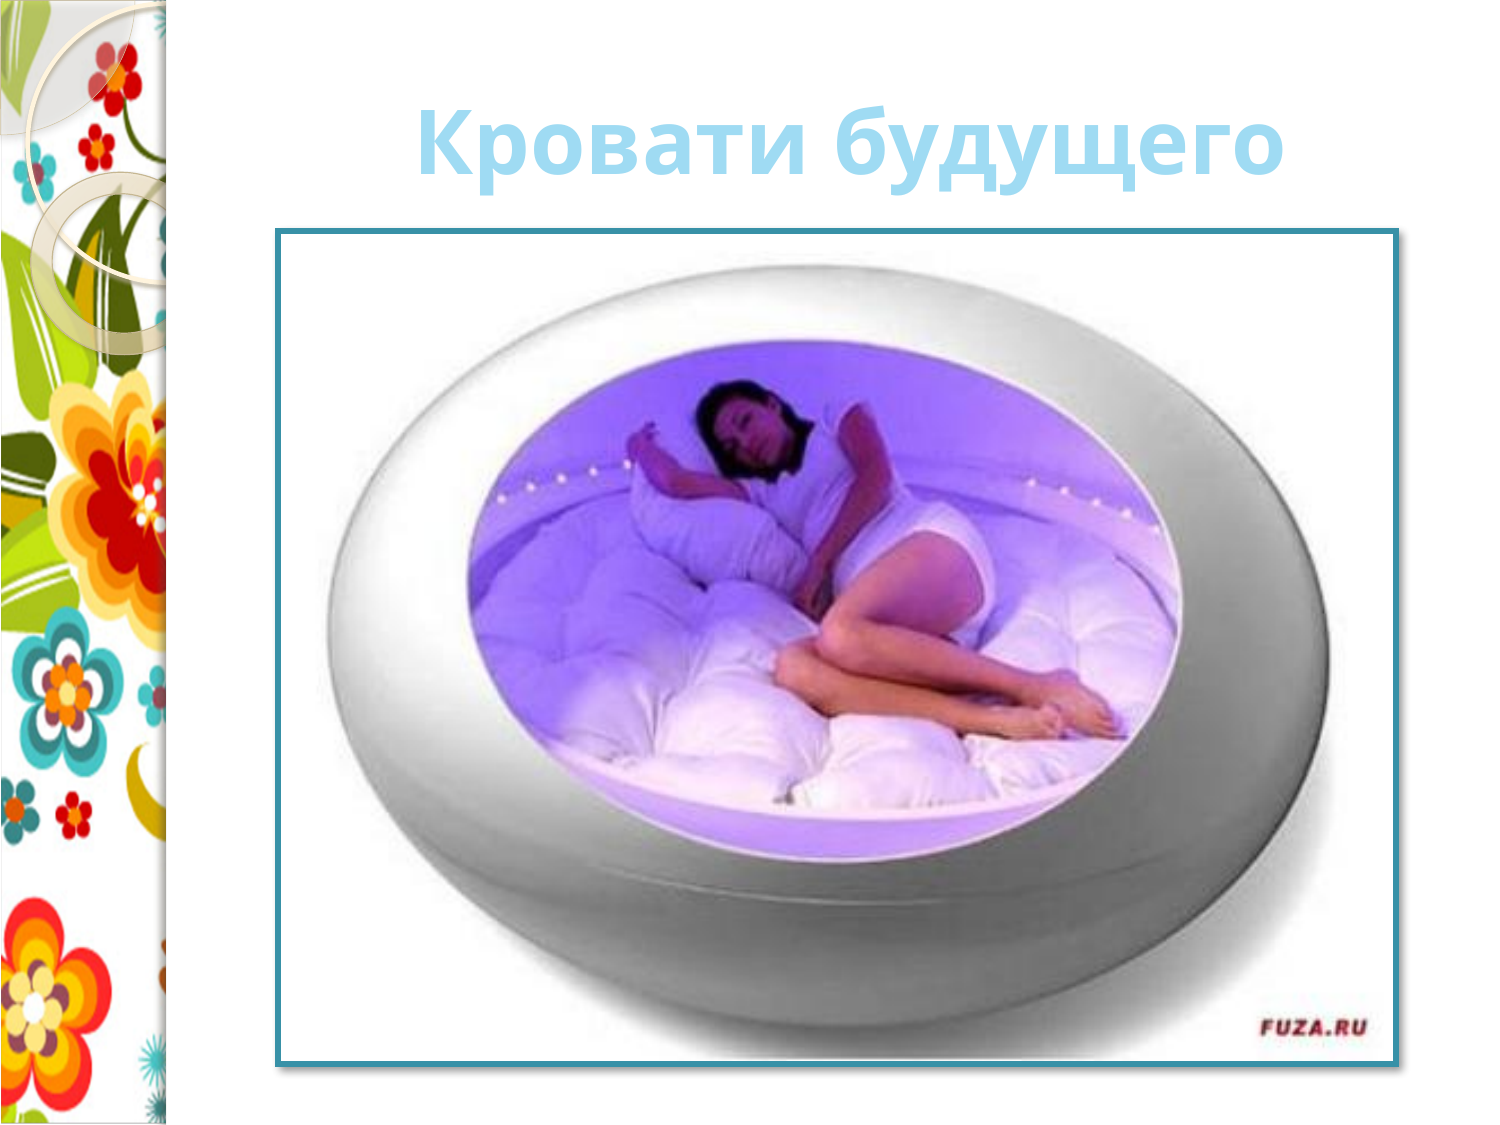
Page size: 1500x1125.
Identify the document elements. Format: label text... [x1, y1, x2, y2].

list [280, 234, 1393, 1062]
picture [32, 13, 160, 207]
picture [53, 241, 160, 332]
picture [136, 0, 164, 4]
picture [62, 195, 160, 280]
title Кровати будущего [235, 45, 1466, 233]
picture [0, 134, 166, 1125]
